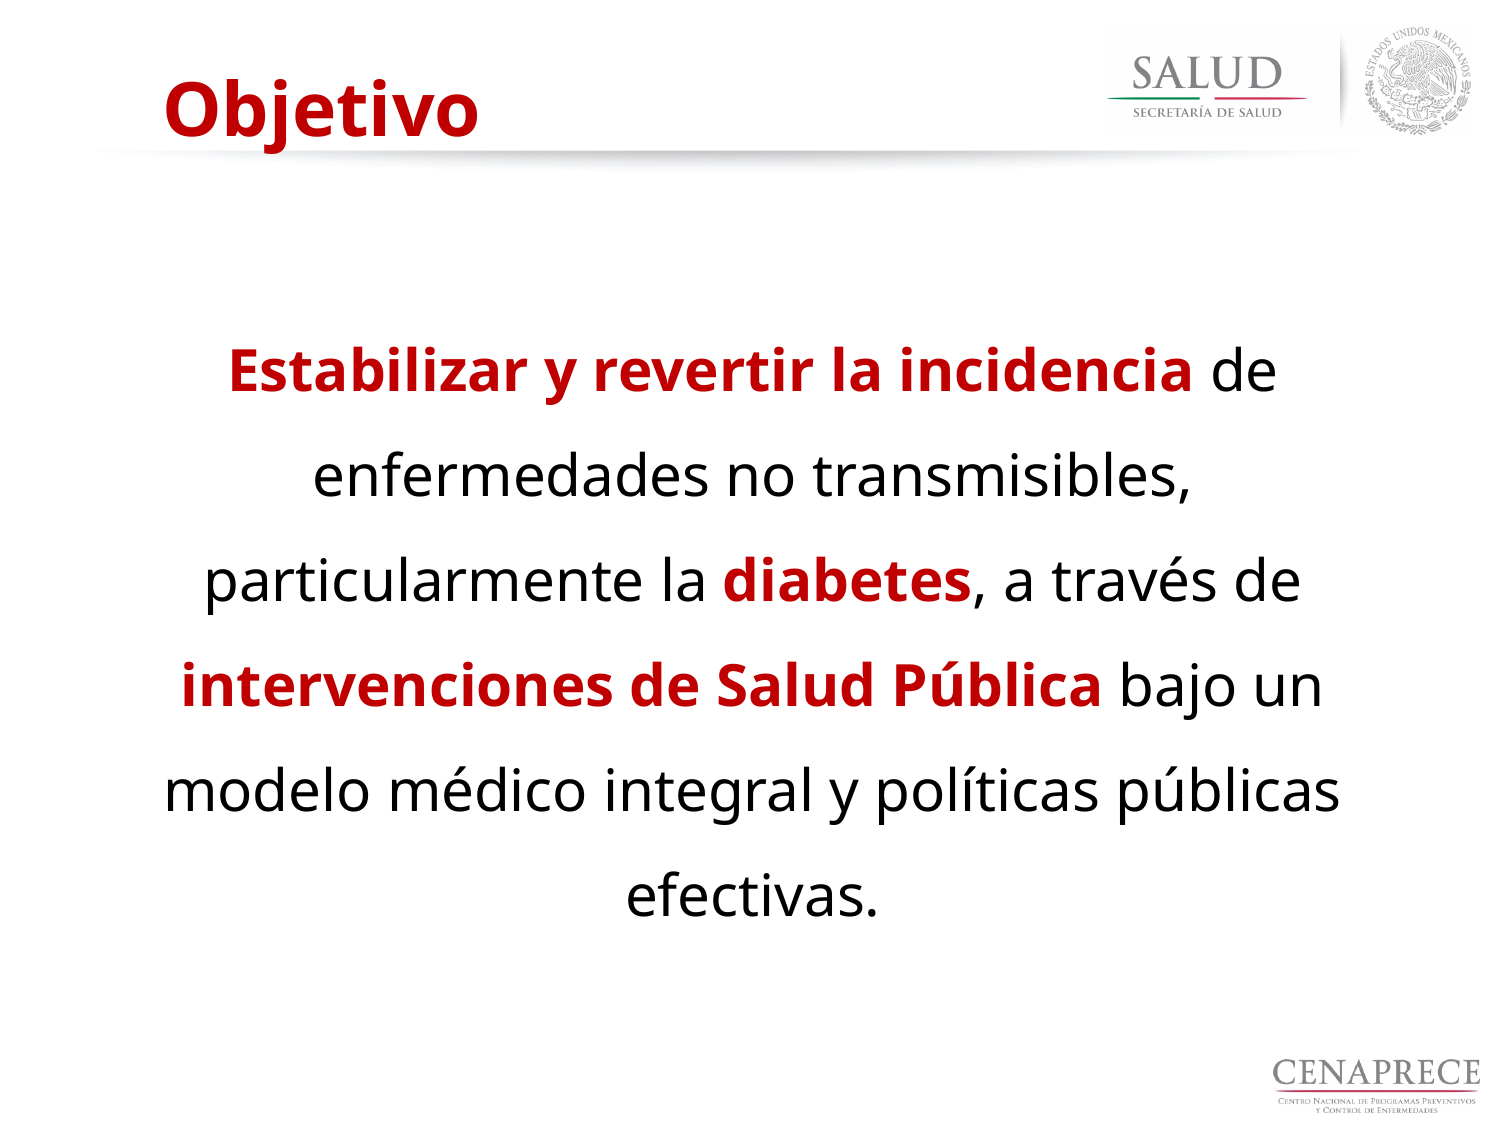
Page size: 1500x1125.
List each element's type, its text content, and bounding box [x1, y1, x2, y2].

text_box Objetivo [147, 54, 1317, 161]
picture [75, 143, 1393, 183]
text_box Estabilizar y revertir la incidencia de enfermedades no transmisibles, particularmente la diabetes, a través de intervenciones de Salud Pública bajo un modelo médico integral y políticas públicas efectivas. [147, 290, 1359, 936]
picture [1273, 1059, 1480, 1113]
picture [1107, 25, 1471, 137]
